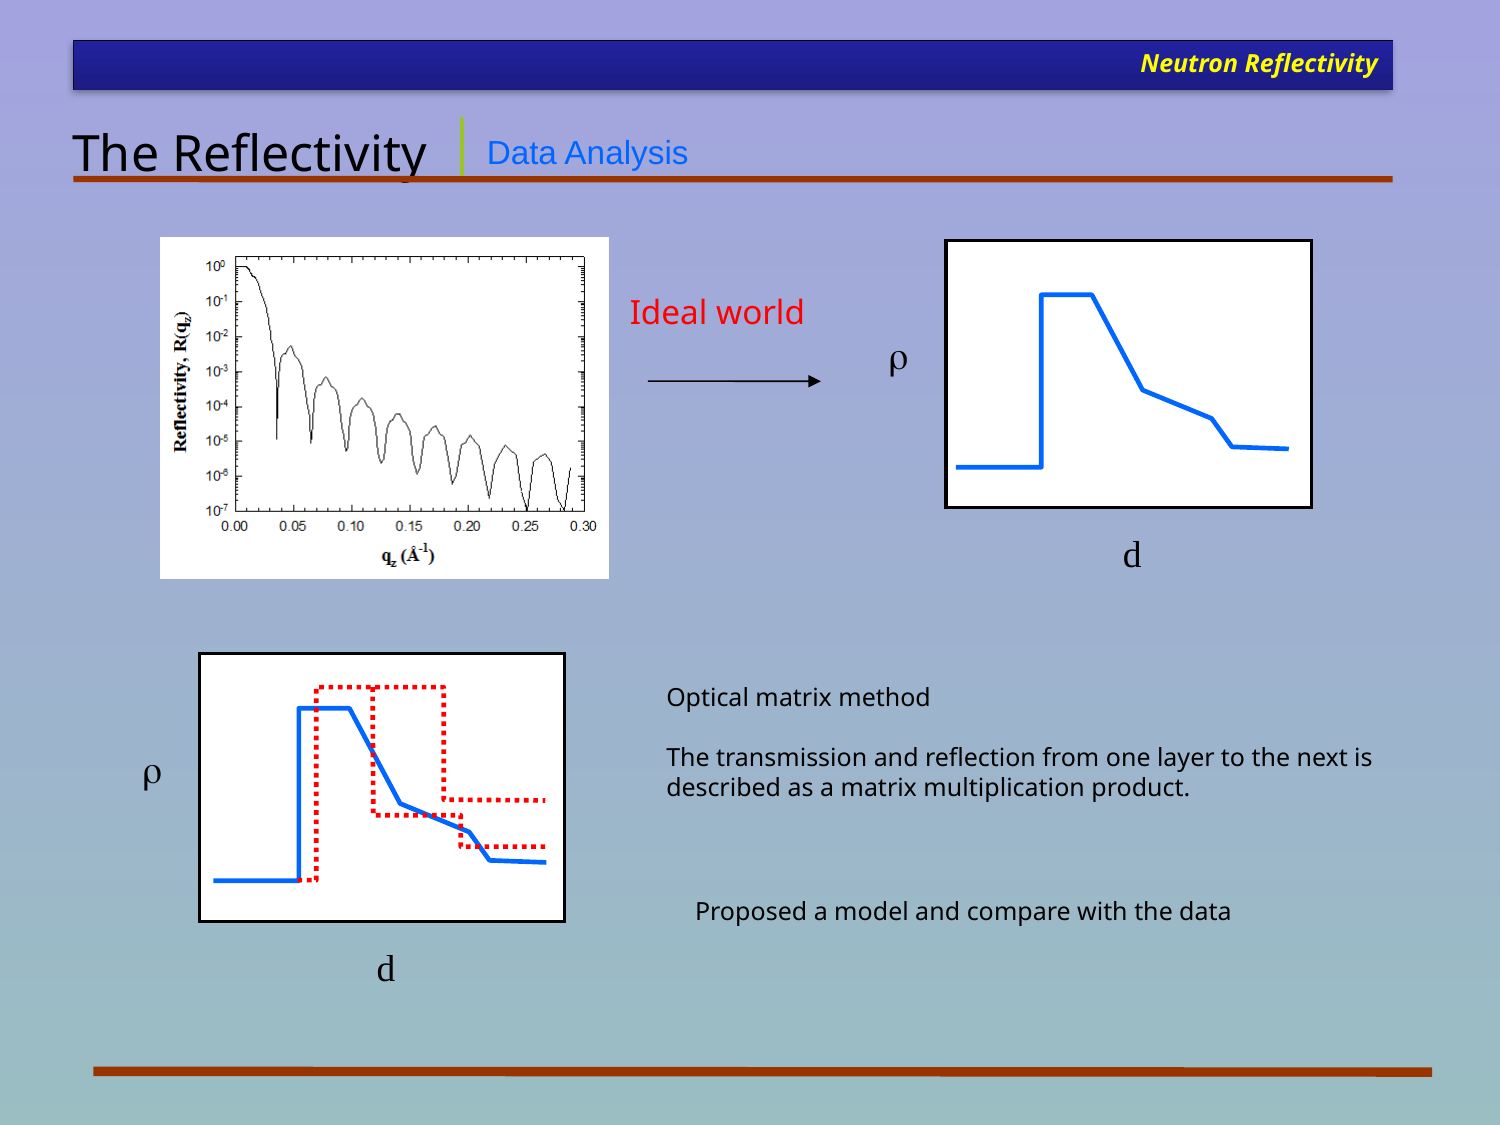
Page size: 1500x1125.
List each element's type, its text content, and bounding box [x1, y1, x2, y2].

text_box The Reflectivity [57, 113, 442, 189]
picture [159, 235, 610, 580]
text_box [647, 239, 1312, 584]
text_box Data Analysis [471, 123, 705, 179]
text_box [126, 653, 1390, 997]
text_box Neutron Reflectivity [73, 40, 1393, 91]
text_box Ideal world [615, 284, 642, 339]
